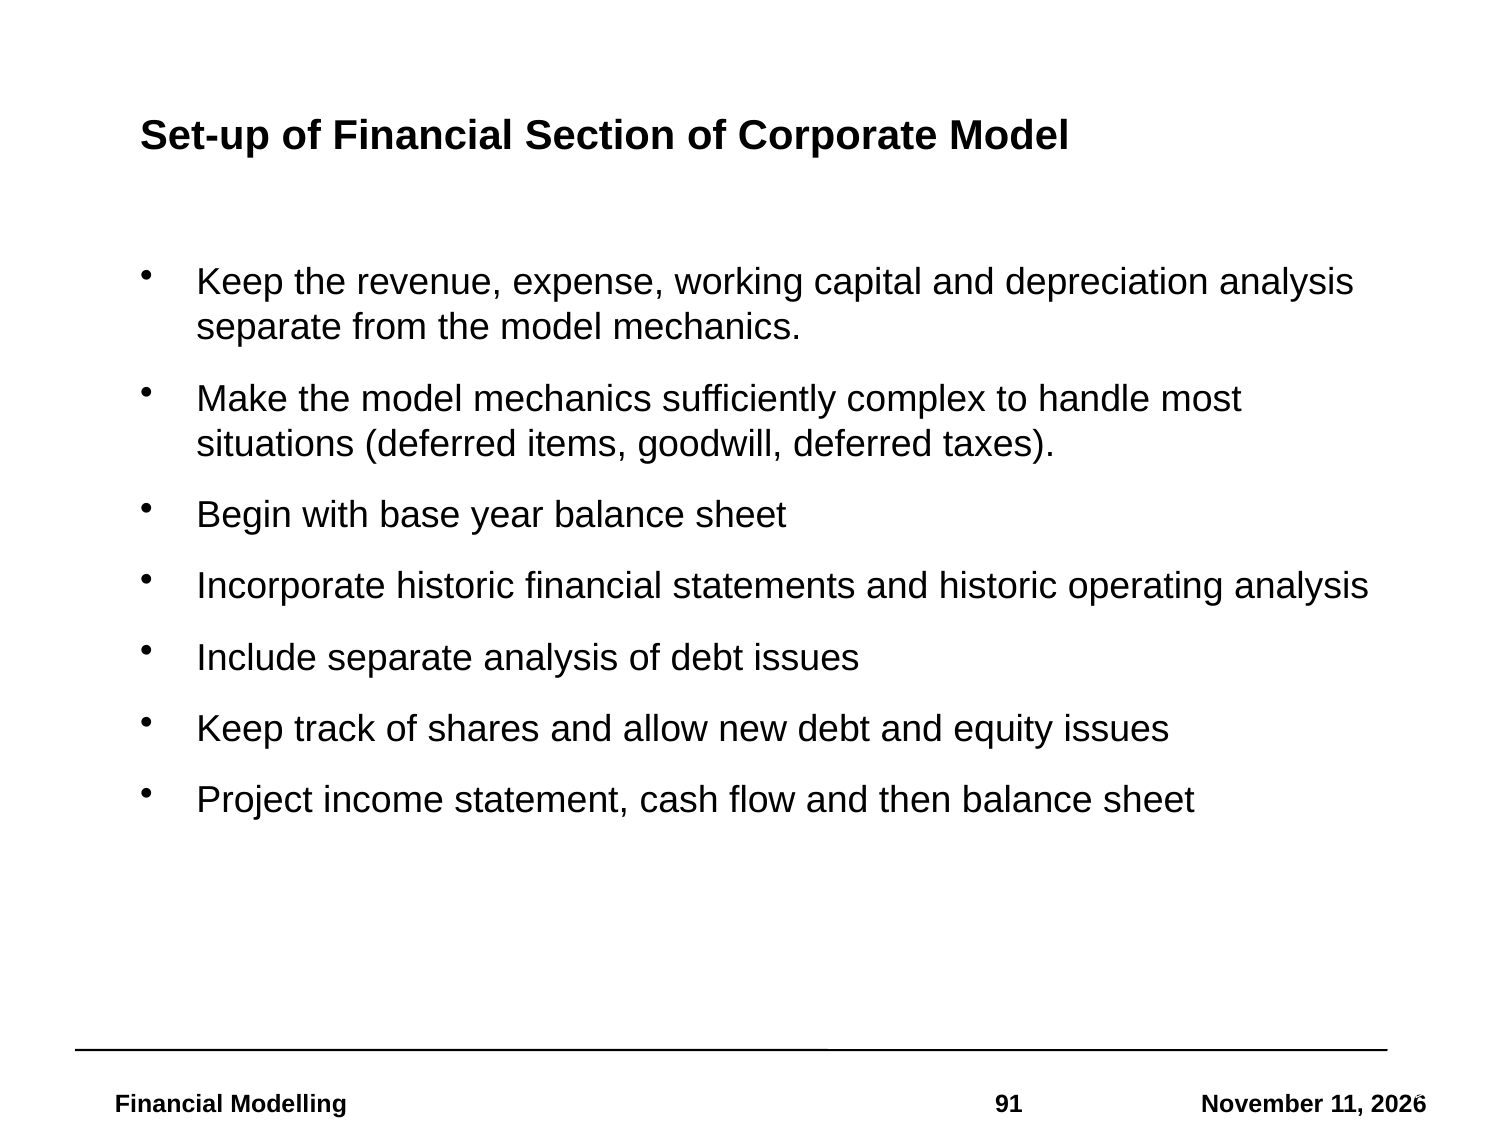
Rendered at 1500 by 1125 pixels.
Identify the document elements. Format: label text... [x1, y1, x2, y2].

list Keep the revenue, expense, working capital and depreciation analysis separate from the model mechanics. Make the model mechanics sufficiently complex to handle most situations (deferred items, goodwill, deferred taxes). Begin with base year balance sheet Incorporate historic financial statements and historic operating analysis Include separate analysis of debt issues Keep track of shares and allow new debt and equity issues Project income statement, cash flow and then balance sheet [124, 249, 1413, 1001]
title Set-up of Financial Section of Corporate Model [124, 99, 1413, 226]
